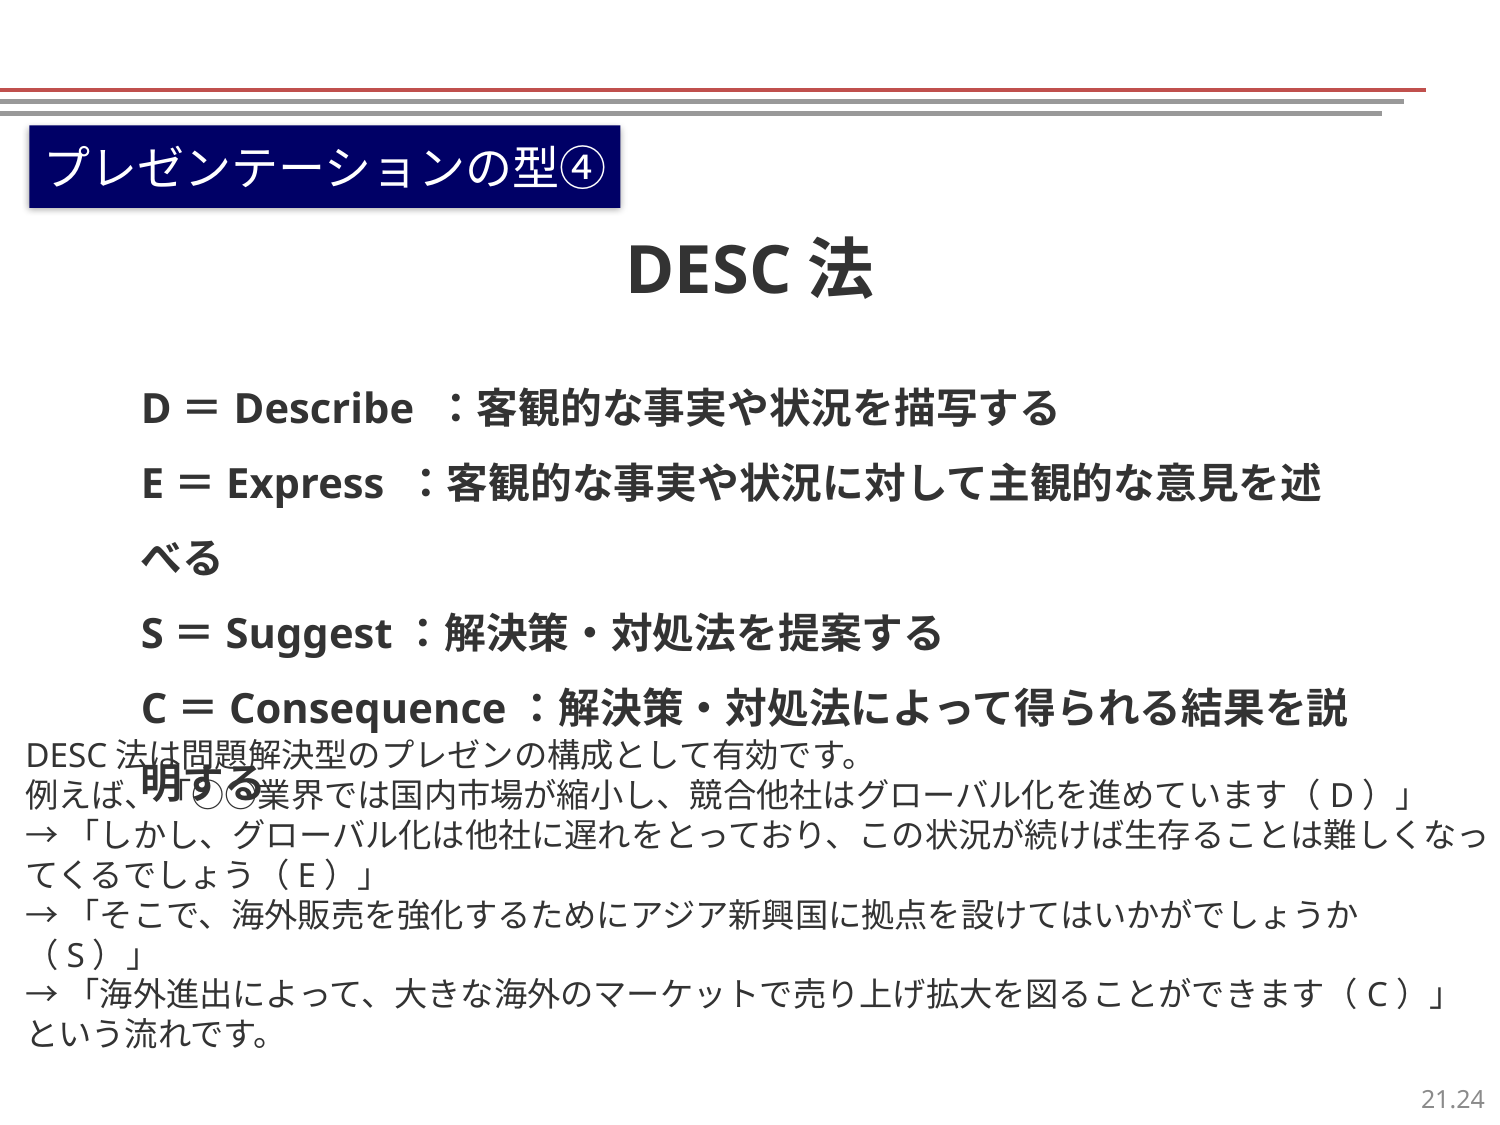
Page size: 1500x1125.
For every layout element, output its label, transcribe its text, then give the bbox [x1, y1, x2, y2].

text_box DESC法は問題解決型のプレゼンの構成として有効です。 例えば、「○○業界では国内市場が縮小し、競合他社はグローバル化を進めています（D）」 →「しかし、グローバル化は他社に遅れをとっており、この状況が続けば生存ることは難しくなってくるでしょう（E）」 →「そこで、海外販売を強化するためにアジア新興国に拠点を設けてはいかがでしょうか（S）」 →「海外進出によって、大きな海外のマーケットで売り上げ拡大を図ることができます（C）」という流れです。 [10, 726, 1500, 1061]
text_box プレゼンテーションの型④ [29, 125, 621, 208]
text_box DESC法 [610, 219, 890, 314]
text_box D＝Describe ：客観的な事実や状況を描写する E＝Express ：客観的な事実や状況に対して主観的な意見を述べる S＝Suggest：解決策・対処法を提案する C＝Consequence：解決策・対処法によって得られる結果を説明する [126, 349, 1374, 726]
slide_number 23 [1381, 1065, 1500, 1125]
